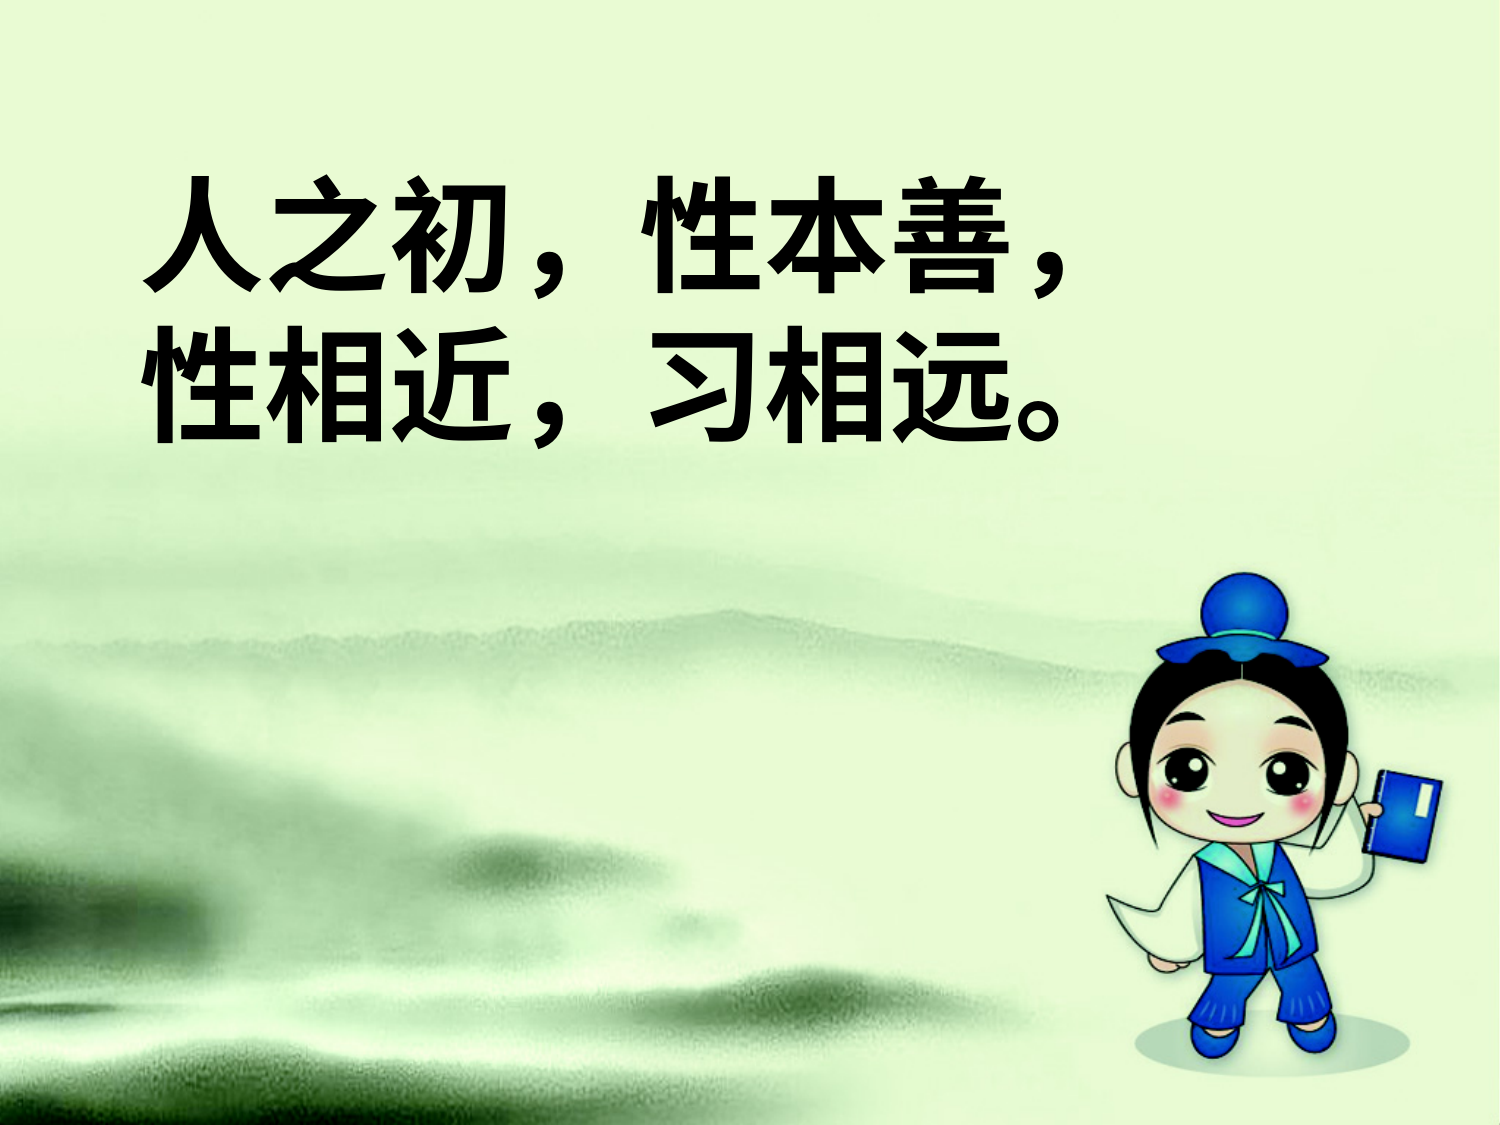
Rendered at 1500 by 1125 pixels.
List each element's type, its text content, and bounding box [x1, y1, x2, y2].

picture [0, 0, 1500, 1125]
text_box 人之初，性本善，性相近，习相远。 [124, 149, 1163, 615]
